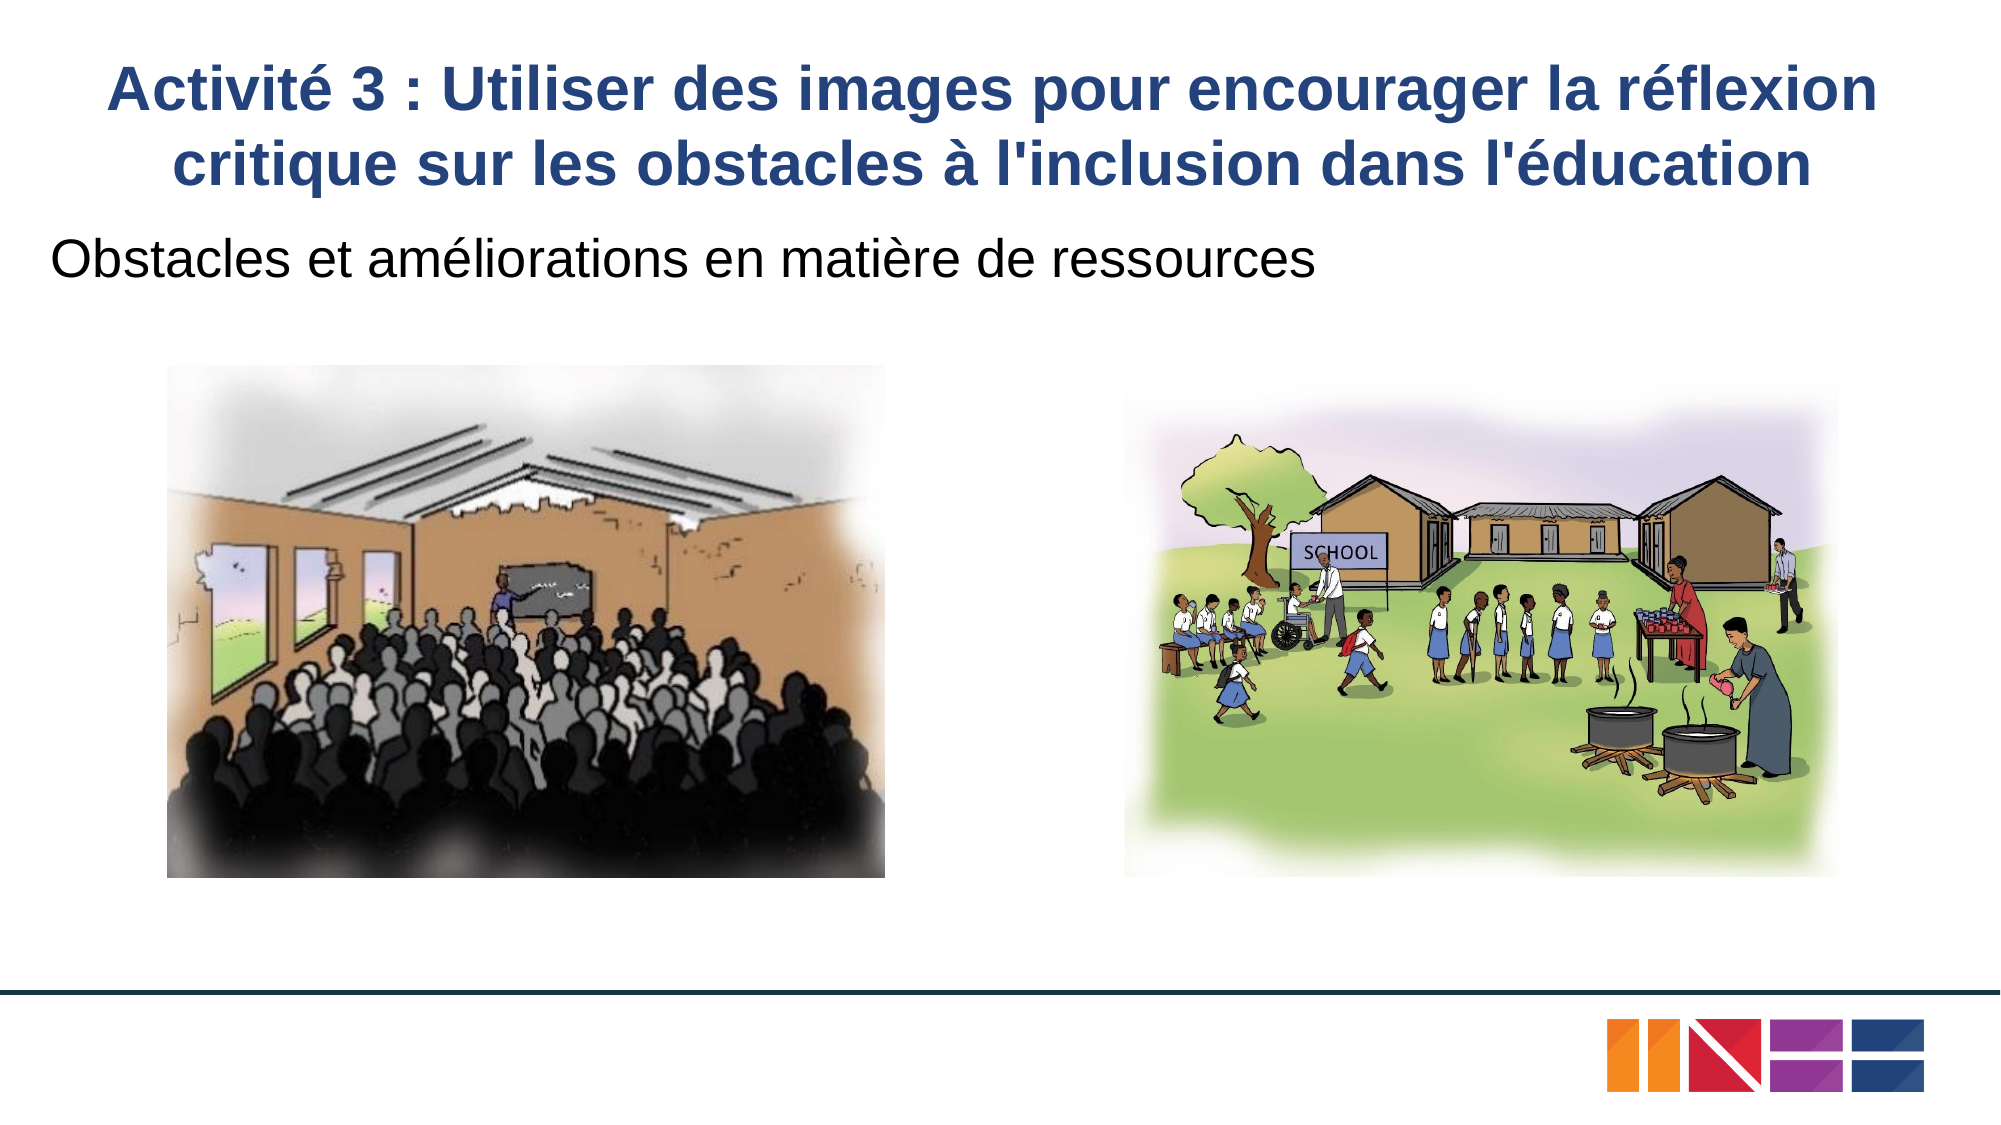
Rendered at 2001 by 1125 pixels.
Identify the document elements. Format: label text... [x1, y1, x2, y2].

title Activité 3 : Utiliser des images pour encourager la réflexion critique sur les obstacles à l'inclusion dans l'éducation [31, 28, 1957, 145]
picture [1122, 358, 1839, 885]
picture [1607, 1019, 1924, 1092]
picture [167, 364, 885, 878]
list Obstacles et améliorations en matière de ressources [31, 203, 1971, 954]
